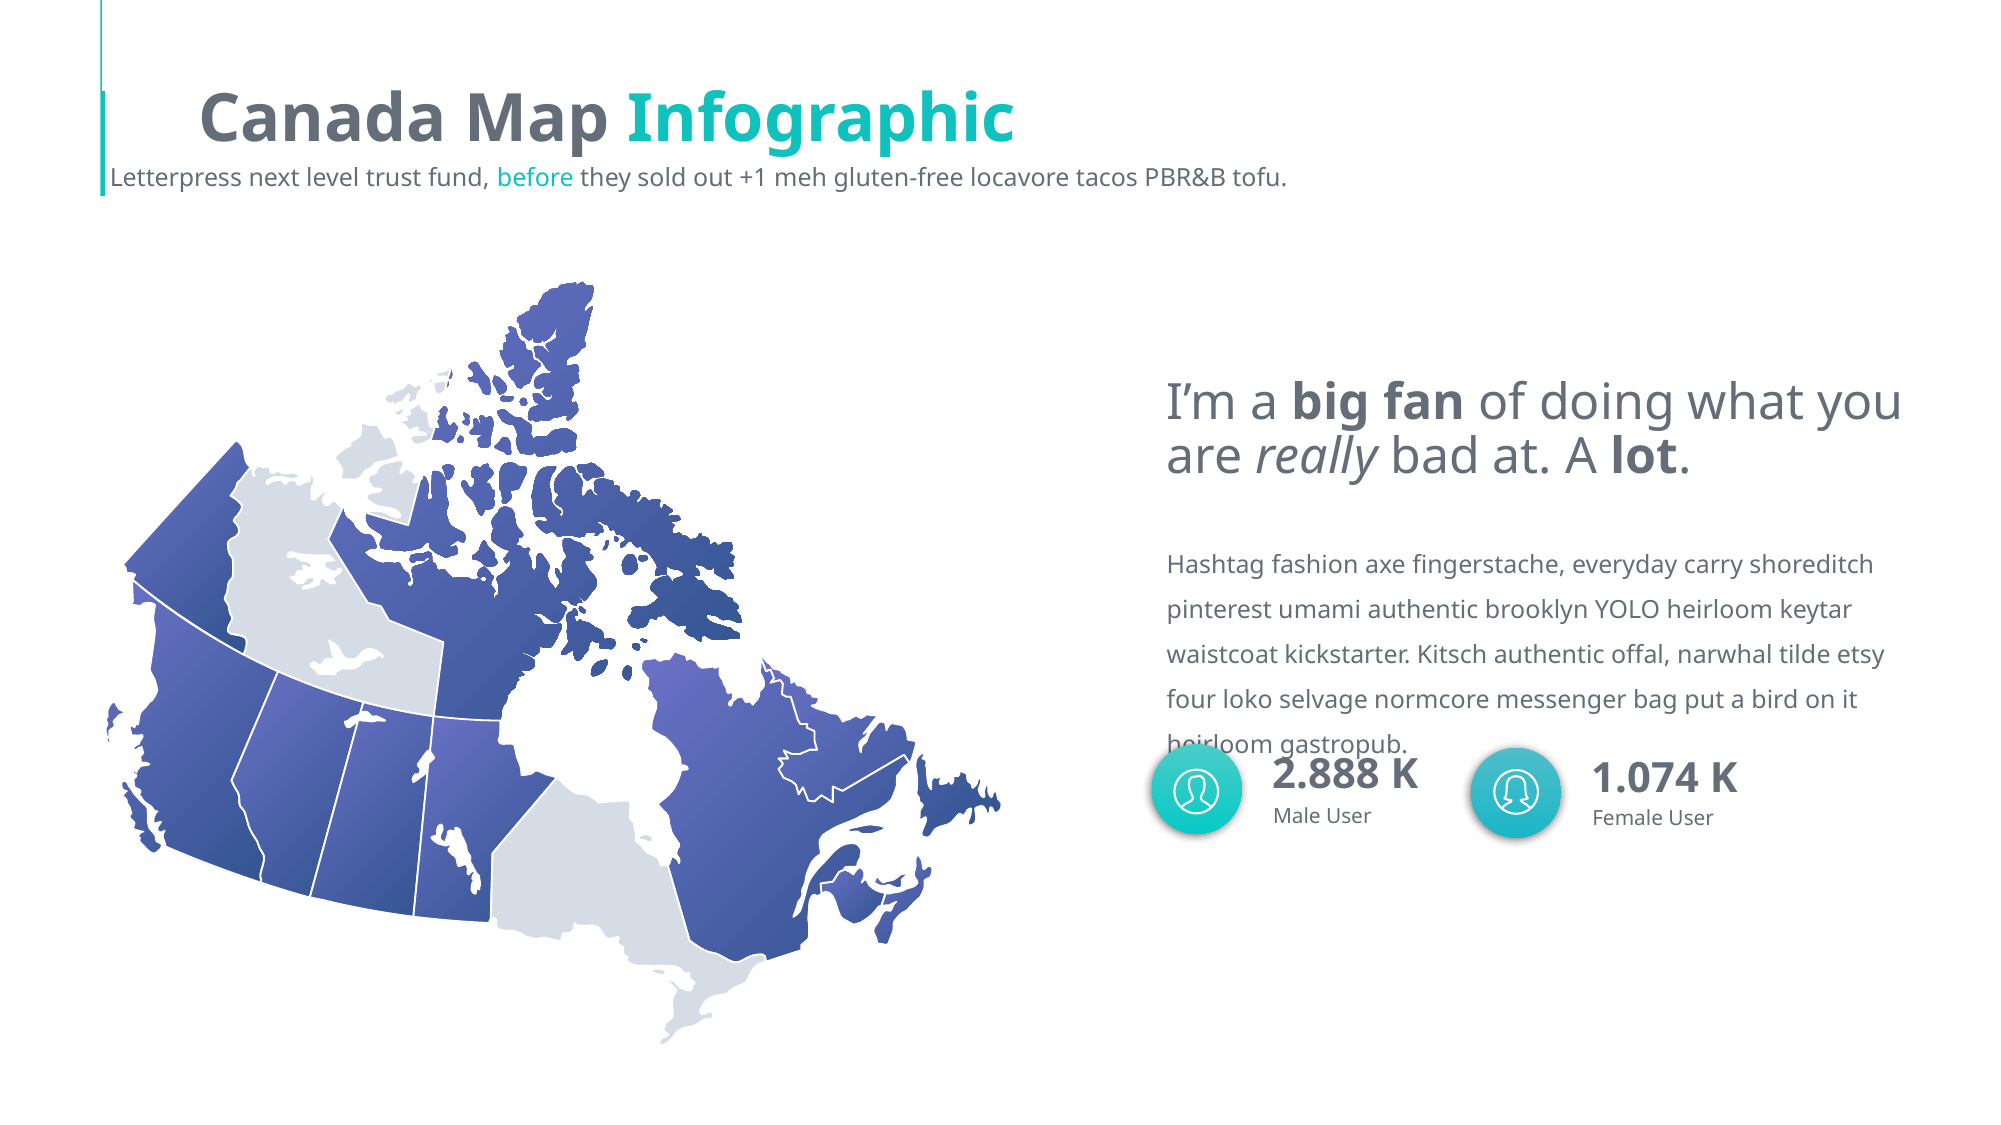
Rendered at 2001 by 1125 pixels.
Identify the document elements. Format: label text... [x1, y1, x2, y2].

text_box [1471, 743, 1748, 838]
text_box Hashtag fashion axe fingerstache, everyday carry shoreditch pinterest umami authentic brooklyn YOLO heirloom keytar waistcoat kickstarter. Kitsch authentic offal, narwhal tilde etsy four loko selvage normcore messenger bag put a bird on it heirloom gastropub. [1151, 526, 1950, 766]
text_box Canada Map Infographic [183, 66, 1423, 162]
text_box I’m a big fan of doing what you are really bad at. A lot. [1151, 368, 1971, 492]
text_box Letterpress next level trust fund, before they sold out +1 meh gluten-free locavore tacos PBR&B tofu. [95, 154, 1310, 199]
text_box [1151, 739, 1428, 834]
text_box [104, 281, 1002, 1046]
